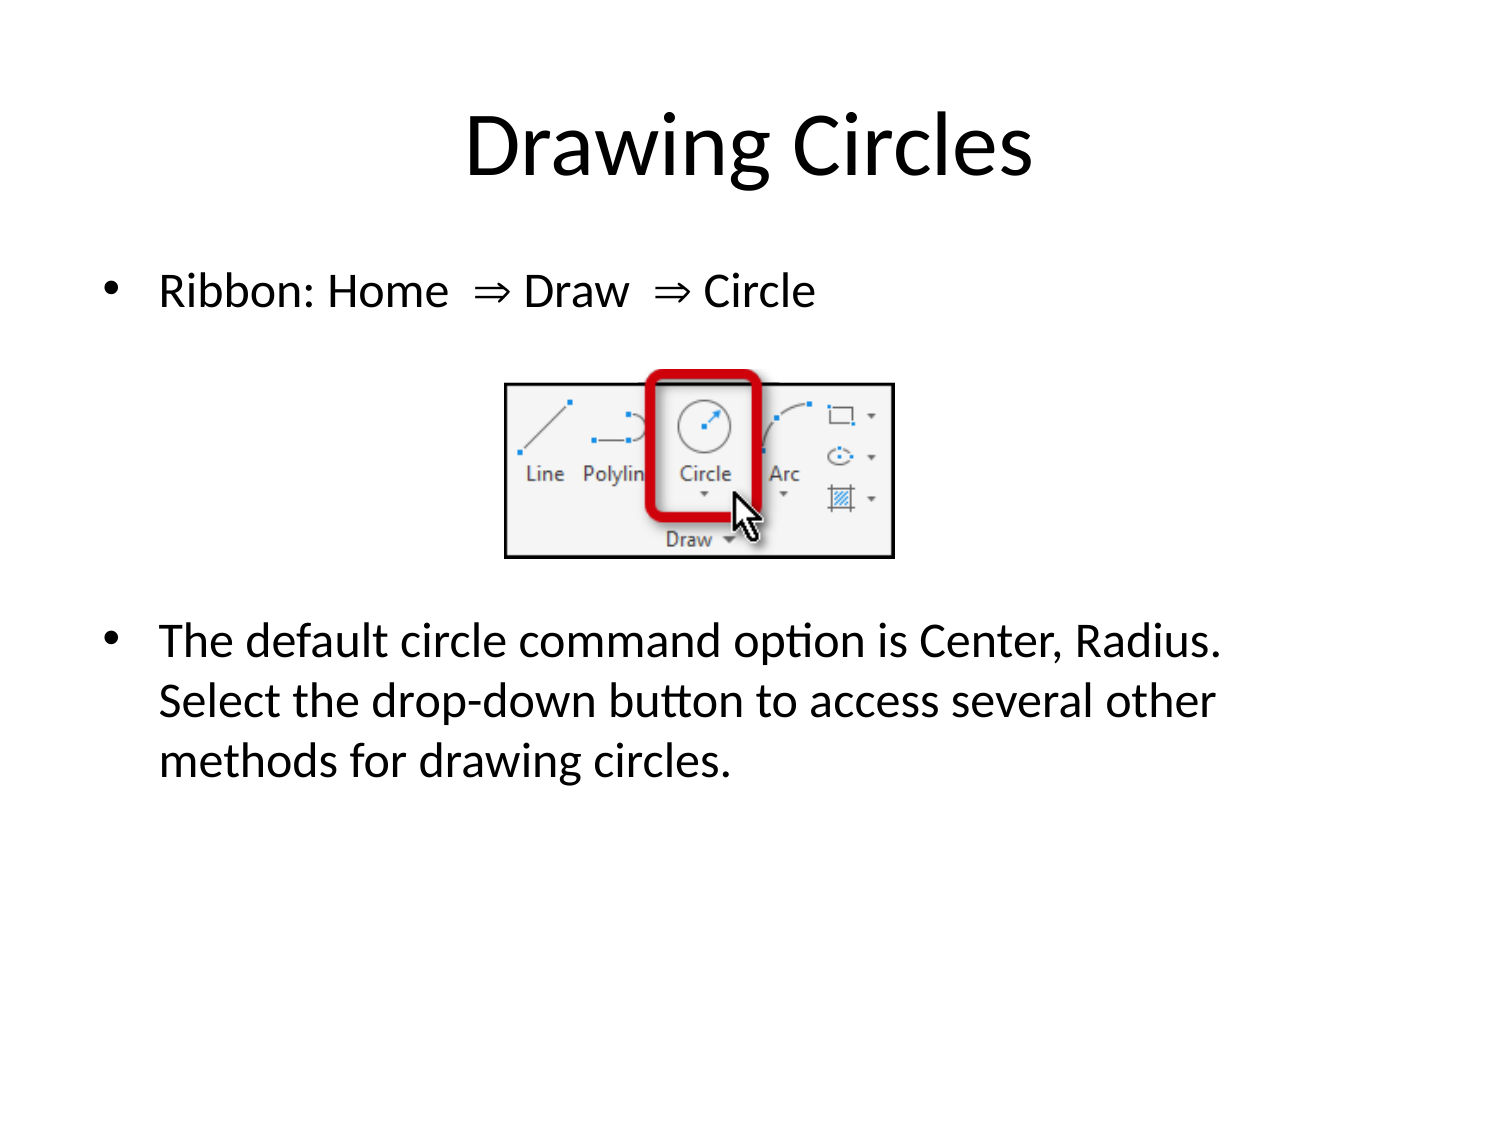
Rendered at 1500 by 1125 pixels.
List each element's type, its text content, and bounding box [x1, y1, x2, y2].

picture [504, 369, 896, 559]
list Ribbon: Home  Draw  Circle The default circle command option is Center, Radius. Select the drop-down button to access several other methods for drawing circles. [87, 249, 1313, 950]
title Drawing Circles [75, 45, 1425, 233]
